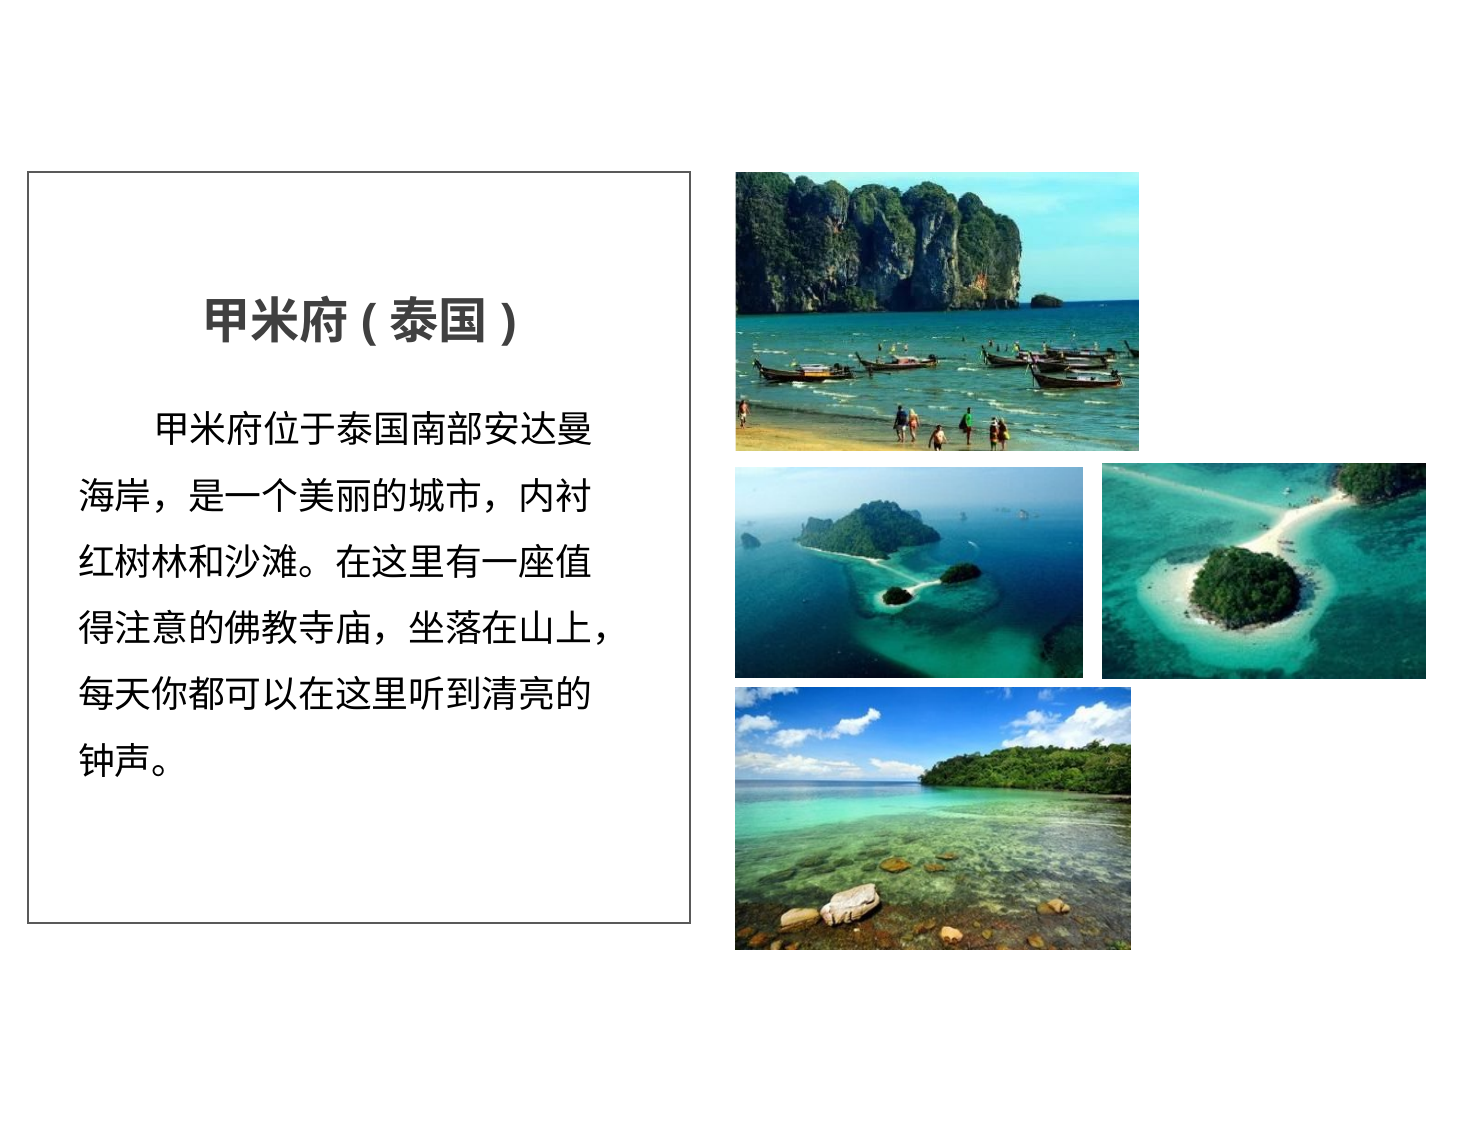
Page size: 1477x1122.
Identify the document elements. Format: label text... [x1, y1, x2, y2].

text_box 甲米府位于泰国南部安达曼海岸，是一个美丽的城市，内衬红树林和沙滩。在这里有一座值得注意的佛教寺庙，坐落在山上，每天你都可以在这里听到清亮的钟声。 [63, 376, 641, 789]
picture [1102, 463, 1426, 679]
picture [735, 687, 1131, 950]
picture [735, 467, 1083, 678]
text_box [27, 171, 691, 924]
text_box 甲米府(泰国) [179, 270, 539, 356]
picture [735, 172, 1140, 451]
